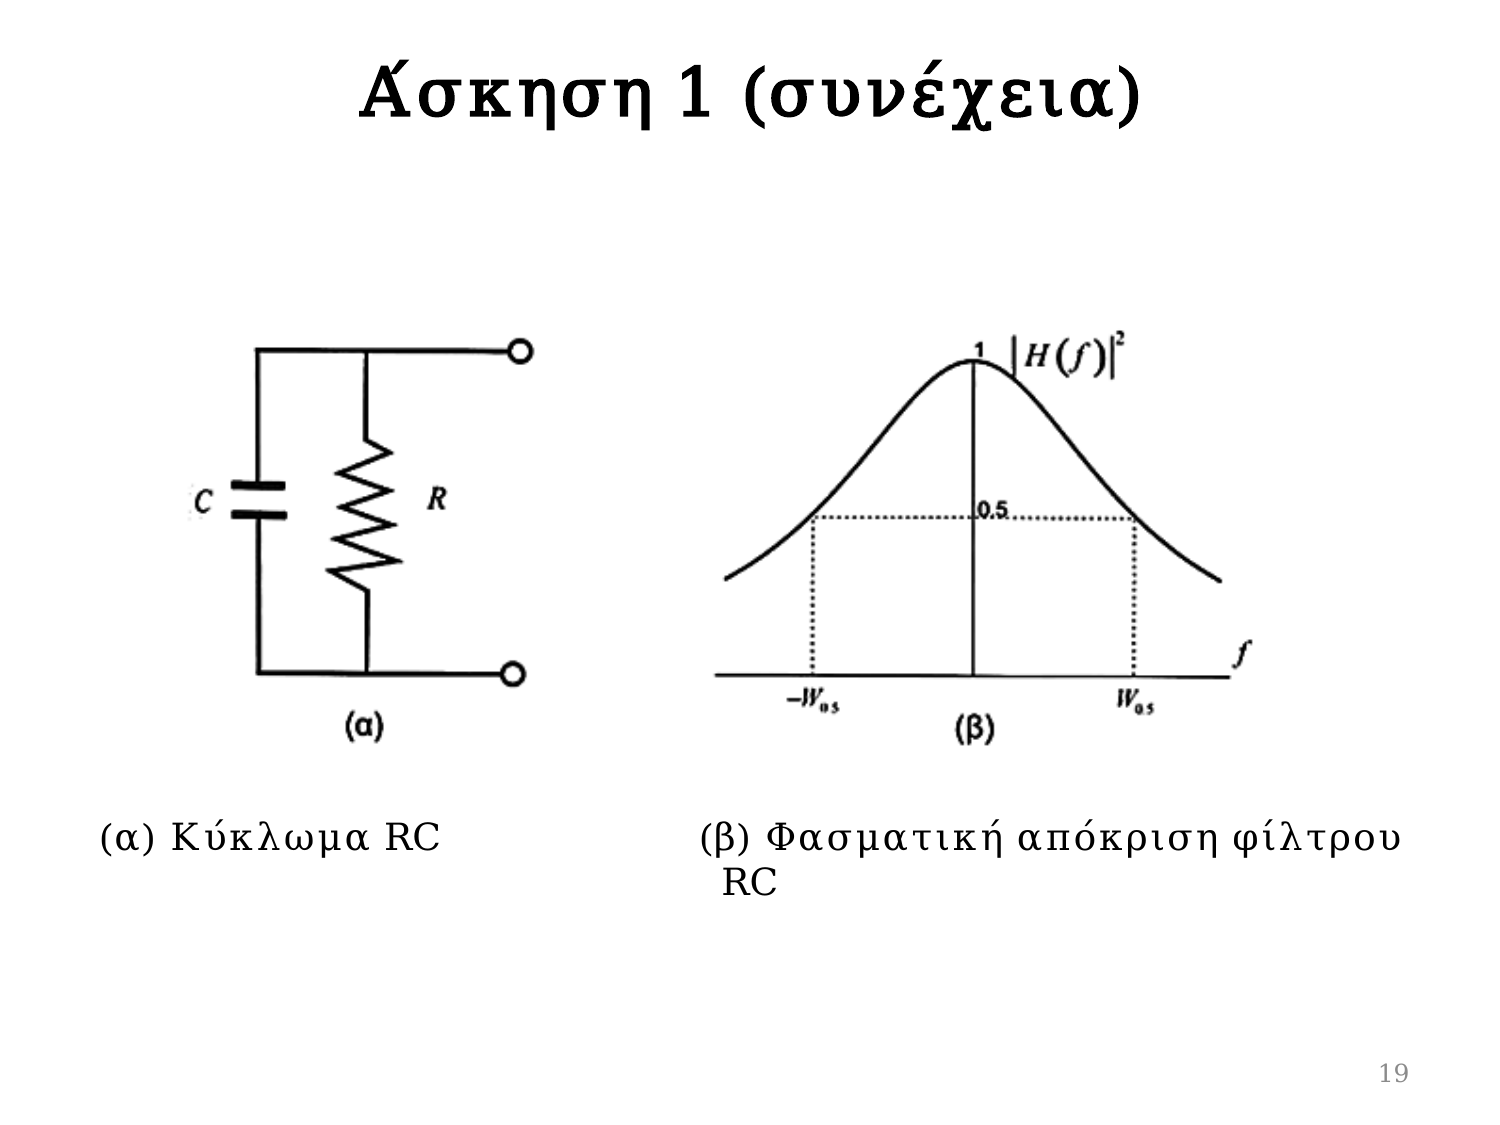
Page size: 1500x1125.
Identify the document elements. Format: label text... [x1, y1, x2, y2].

picture [170, 266, 1294, 764]
title Άσκηση 1 (συνέχεια) [75, 19, 1425, 159]
list (α) Κύκλωμα RC (β) Φασματική απόκριση φίλτρου RC [75, 172, 1425, 1059]
slide_number 19 [1222, 1042, 1425, 1103]
